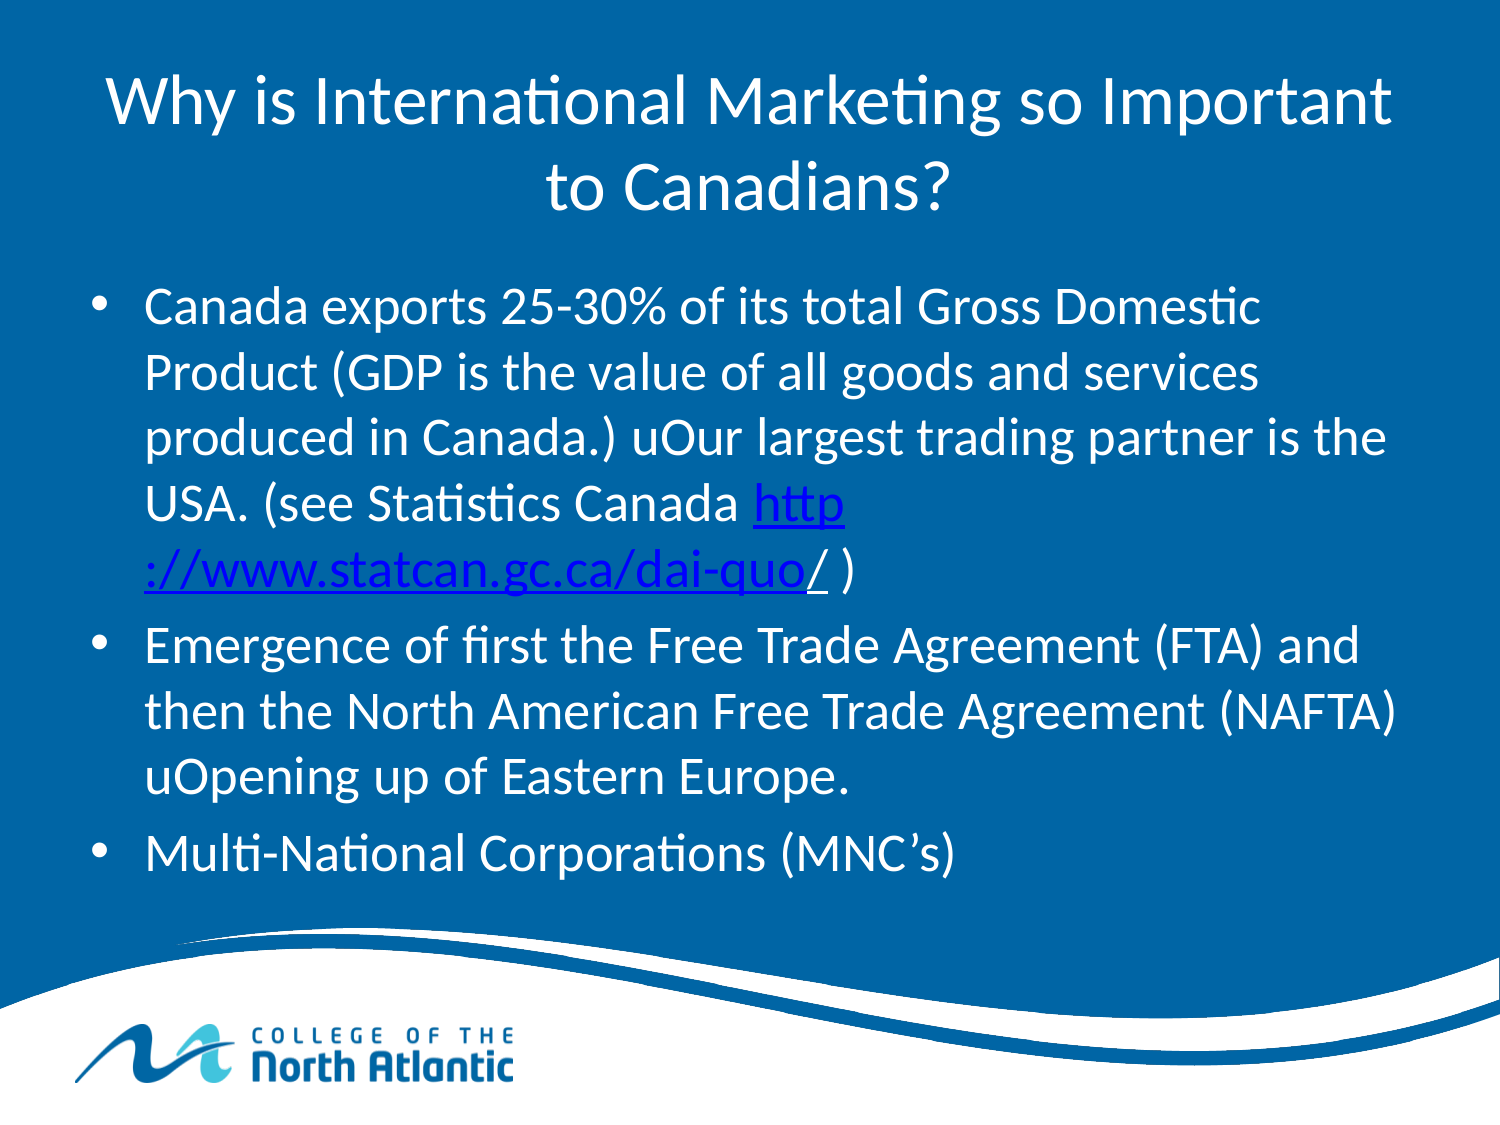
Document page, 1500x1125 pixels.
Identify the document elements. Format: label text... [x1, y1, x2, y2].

list Canada exports 25-30% of its total Gross Domestic Product (GDP is the value of all goods and services produced in Canada.) uOur largest trading partner is the USA. (see Statistics Canada http://www.statcan.gc.ca/dai-quo/ ) Emergence of first the Free Trade Agreement (FTA) and then the North American Free Trade Agreement (NAFTA) uOpening up of Eastern Europe. Multi-National Corporations (MNC’s) [75, 262, 1425, 900]
picture [0, 928, 1500, 1125]
title Why is International Marketing so Important to Canadians? [75, 45, 1425, 233]
